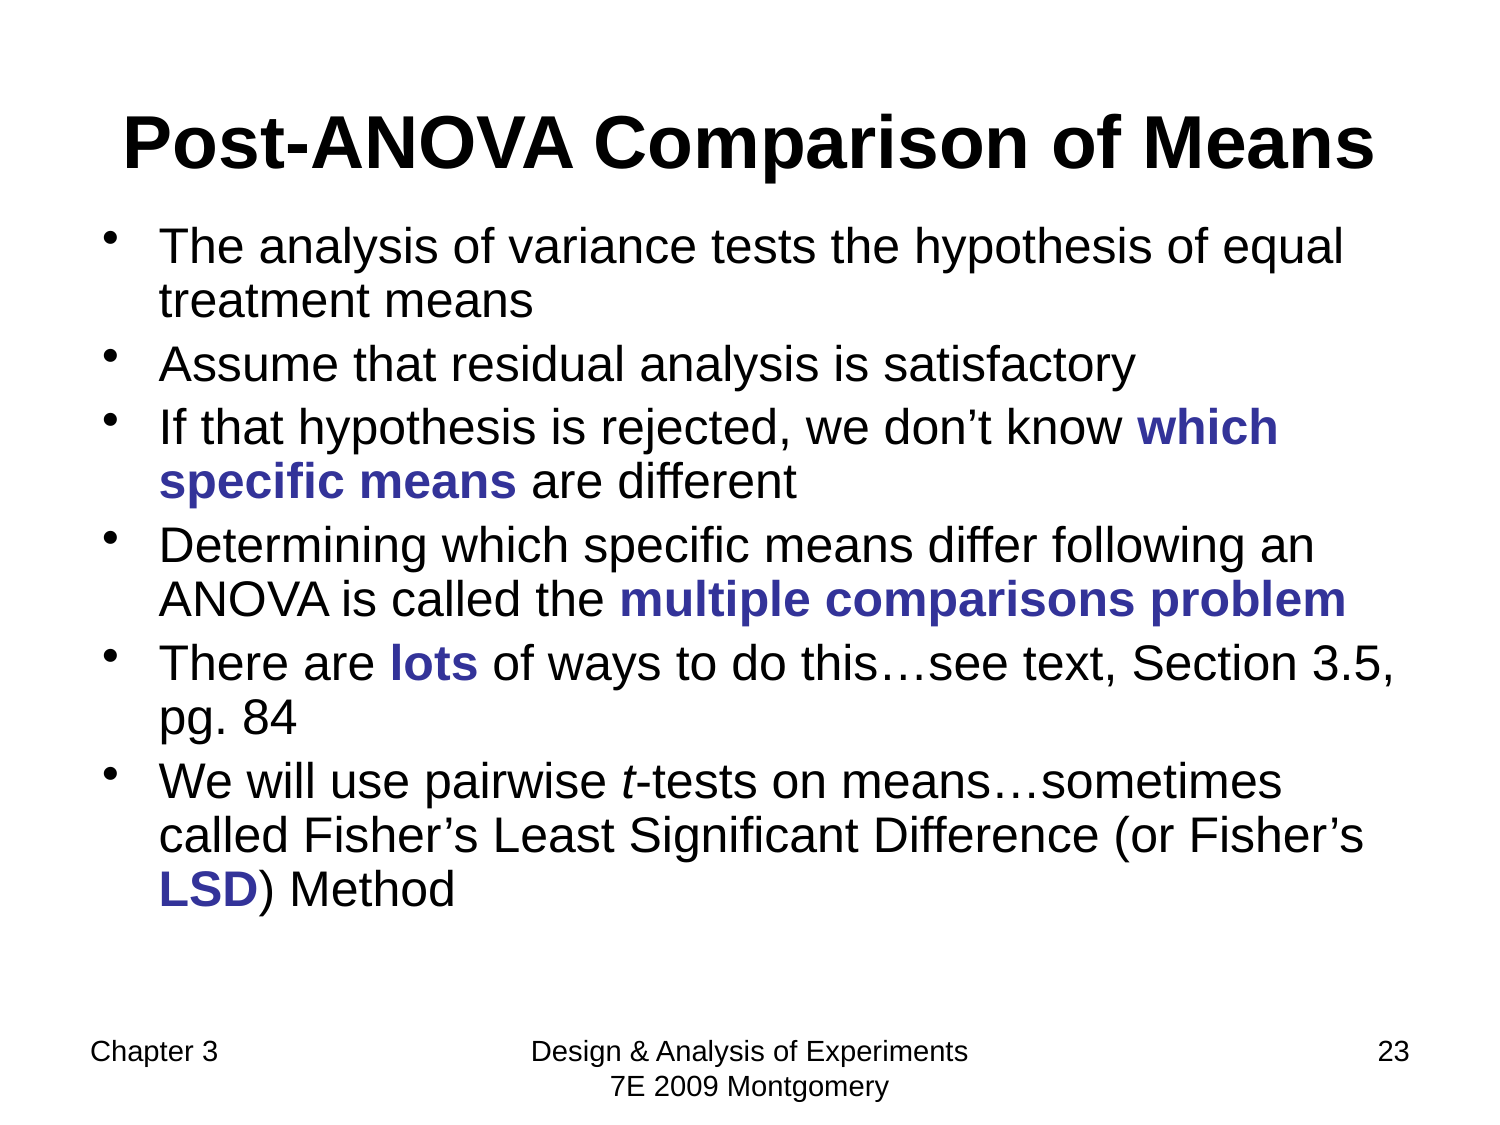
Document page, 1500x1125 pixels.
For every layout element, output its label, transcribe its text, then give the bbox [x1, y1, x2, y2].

list The analysis of variance tests the hypothesis of equal treatment means Assume that residual analysis is satisfactory If that hypothesis is rejected, we don’t know which specific means are different Determining which specific means differ following an ANOVA is called the multiple comparisons problem There are lots of ways to do this…see text, Section 3.5, pg. 84 We will use pairwise t-tests on means…sometimes called Fisher’s Least Significant Difference (or Fisher’s LSD) Method [87, 212, 1426, 938]
footer Design & Analysis of Experiments 7E 2009 Montgomery [512, 1024, 988, 1103]
title Post-ANOVA Comparison of Means [74, 44, 1426, 233]
slide_number Chapter 3 [74, 1024, 426, 1103]
slide_number 23 [1074, 1024, 1426, 1103]
